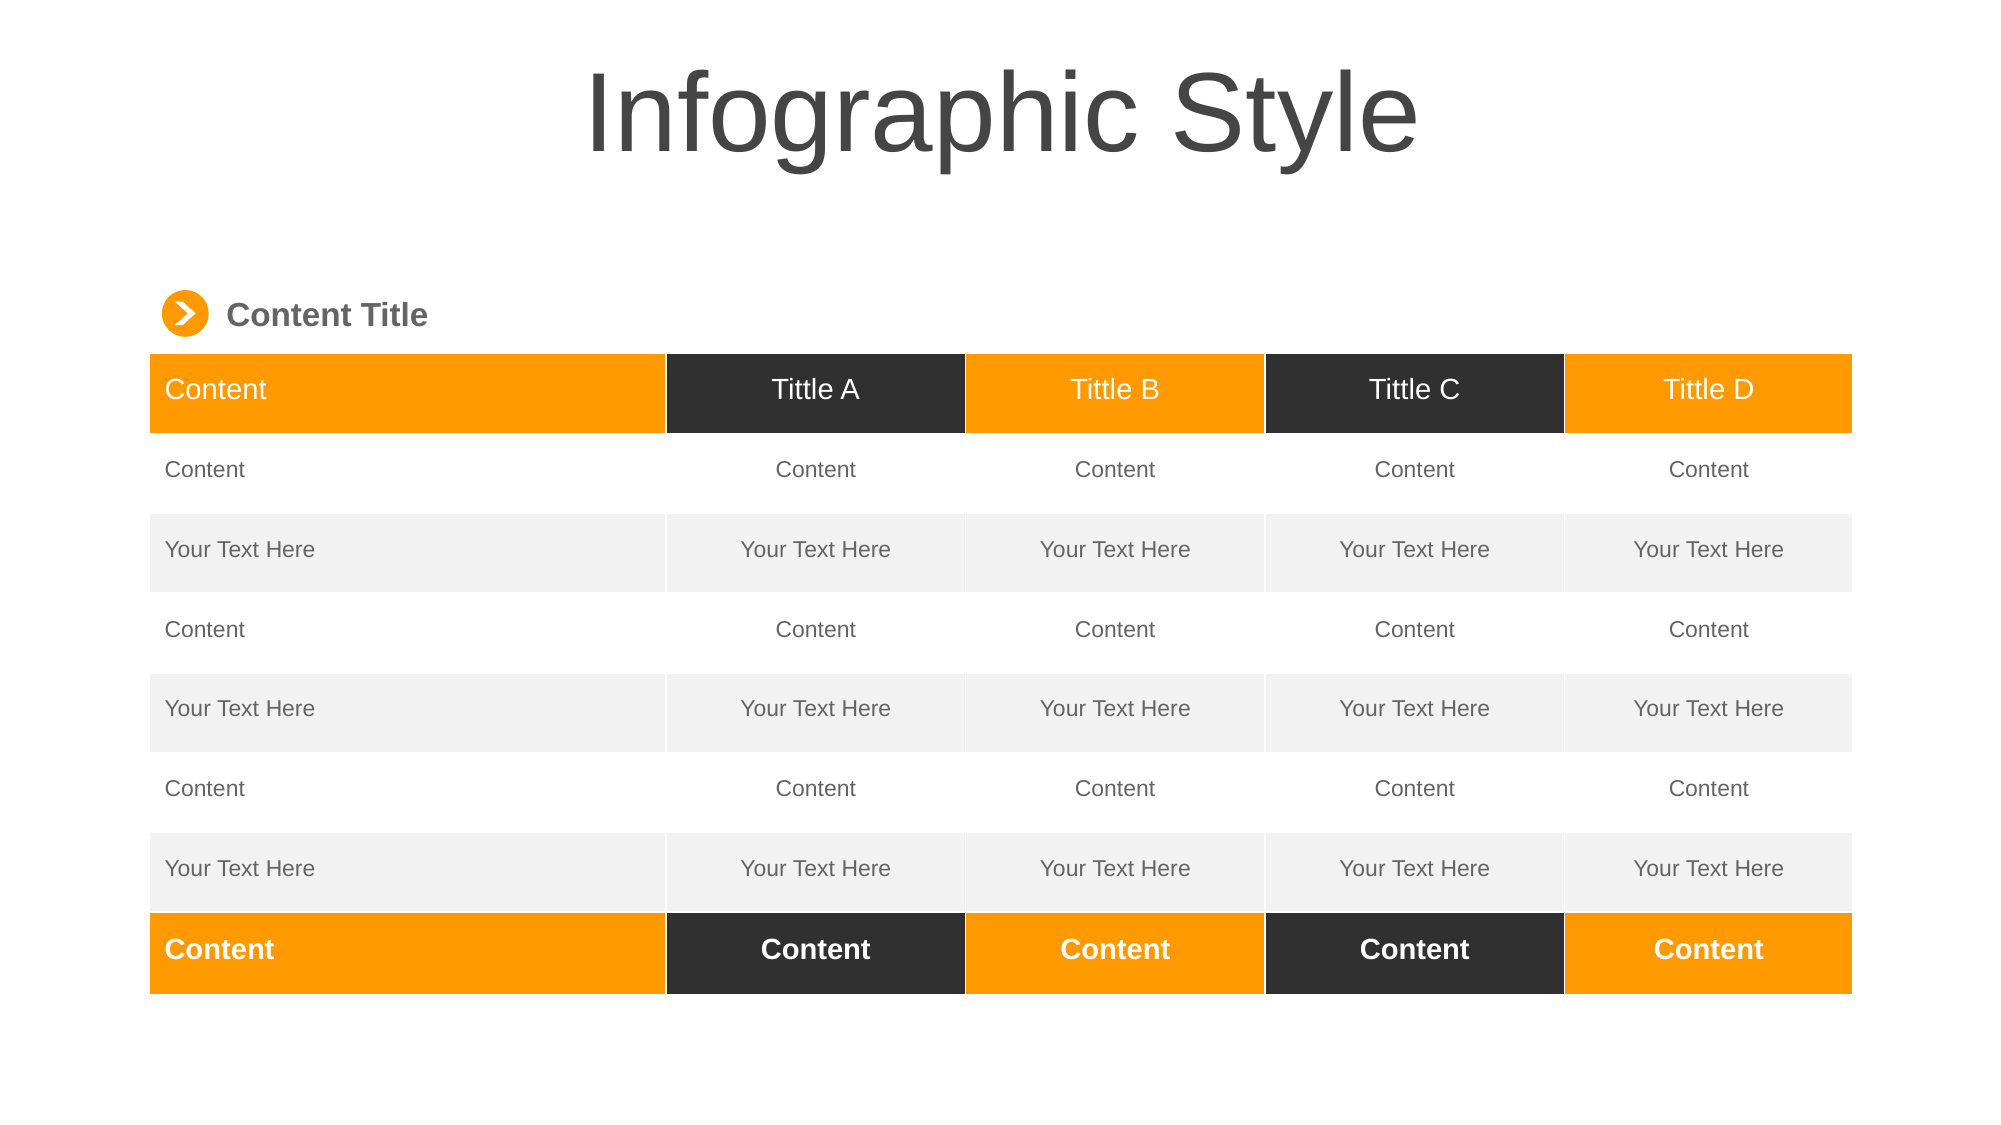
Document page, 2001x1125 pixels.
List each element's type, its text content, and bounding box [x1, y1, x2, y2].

table_cell Content [150, 594, 665, 672]
table_cell Your Text Here [1266, 674, 1564, 752]
table_cell Content [150, 913, 665, 994]
table_cell Content [1266, 754, 1564, 831]
table_cell Your Text Here [667, 674, 965, 752]
table_cell Your Text Here [150, 674, 665, 752]
table_header Content [150, 354, 665, 433]
table_header Tittle B [966, 354, 1264, 433]
table_header Tittle A [667, 354, 965, 433]
table_cell Your Text Here [150, 833, 665, 911]
table_cell Content [667, 435, 965, 513]
table_cell Your Text Here [1565, 674, 1852, 752]
table_cell Content [150, 435, 665, 513]
table_cell Content [966, 754, 1264, 831]
table_cell Content [1266, 594, 1564, 672]
table_cell Content [1266, 913, 1564, 994]
table_cell Your Text Here [667, 833, 965, 911]
table_cell Your Text Here [966, 514, 1264, 592]
table_cell Your Text Here [1266, 833, 1564, 911]
table_cell Content [1565, 754, 1852, 831]
table_cell Content [667, 754, 965, 831]
table_cell Content [667, 913, 965, 994]
table_cell Content [1266, 435, 1564, 513]
table_cell Your Text Here [966, 674, 1264, 752]
table_cell Content [966, 435, 1264, 513]
table_cell Your Text Here [966, 833, 1264, 911]
list Infographic Style [53, 55, 1952, 175]
table_cell Content [150, 754, 665, 831]
table_cell Your Text Here [1266, 514, 1564, 592]
table_cell Content [1565, 435, 1852, 513]
table_cell Your Text Here [1565, 514, 1852, 592]
table_cell Content [966, 913, 1264, 994]
table_header Tittle C [1266, 354, 1564, 433]
table_cell Content [1565, 594, 1852, 672]
table_cell Content [966, 594, 1264, 672]
text_box Content Title [211, 286, 629, 341]
table_cell Content [667, 594, 965, 672]
table_cell Content [1565, 913, 1852, 994]
table_cell Your Text Here [1565, 833, 1852, 911]
table_header Tittle D [1565, 354, 1852, 433]
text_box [161, 290, 209, 337]
table_cell Your Text Here [667, 514, 965, 592]
table_cell Your Text Here [150, 514, 665, 592]
